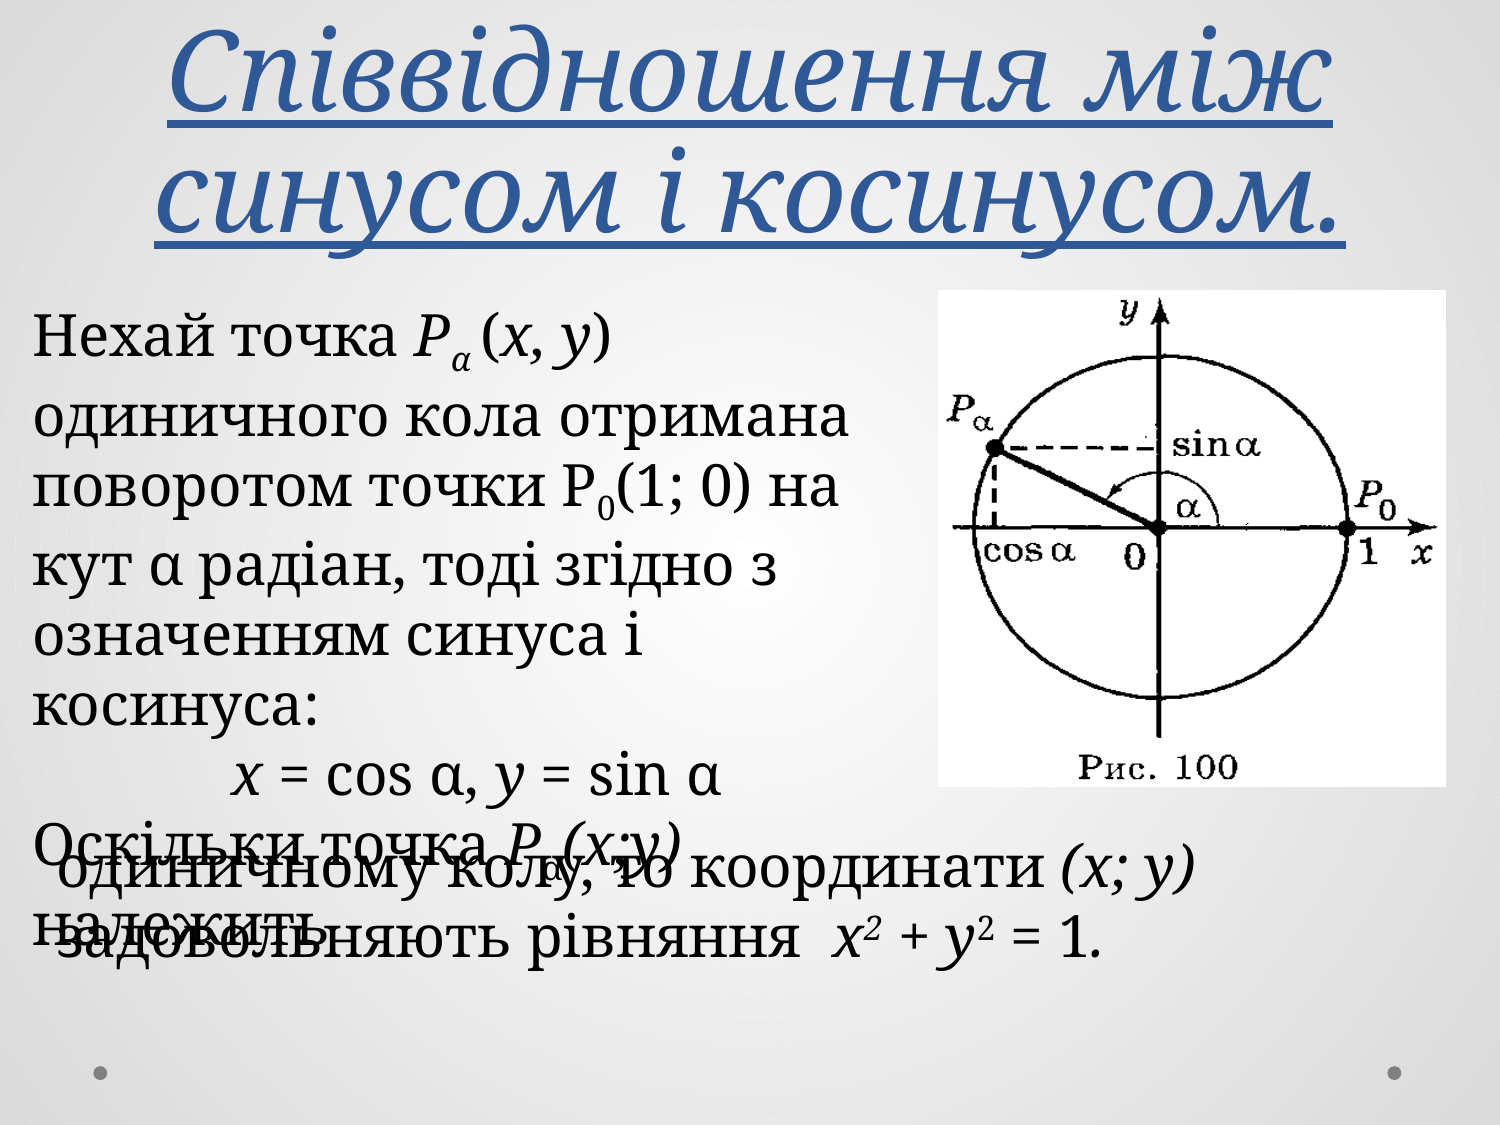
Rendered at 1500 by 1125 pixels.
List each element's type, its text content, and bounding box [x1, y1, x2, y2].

text_box Нехай точка Ρα (х, у) одиничного кола отримана поворотом точки Р0(1; 0) на кут α радіан, тоді згідно з означенням синуса і косинуса: х = cos α, у = sin α Оскільки точка Рα(х;у) належить [17, 290, 951, 965]
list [938, 290, 1446, 788]
text_box одиничному колу, то координати (х; у) задовольняють рівняння х2 + у2 = 1. [41, 822, 1447, 977]
title Співвідношення між синусом і косинусом. [75, 19, 1425, 263]
